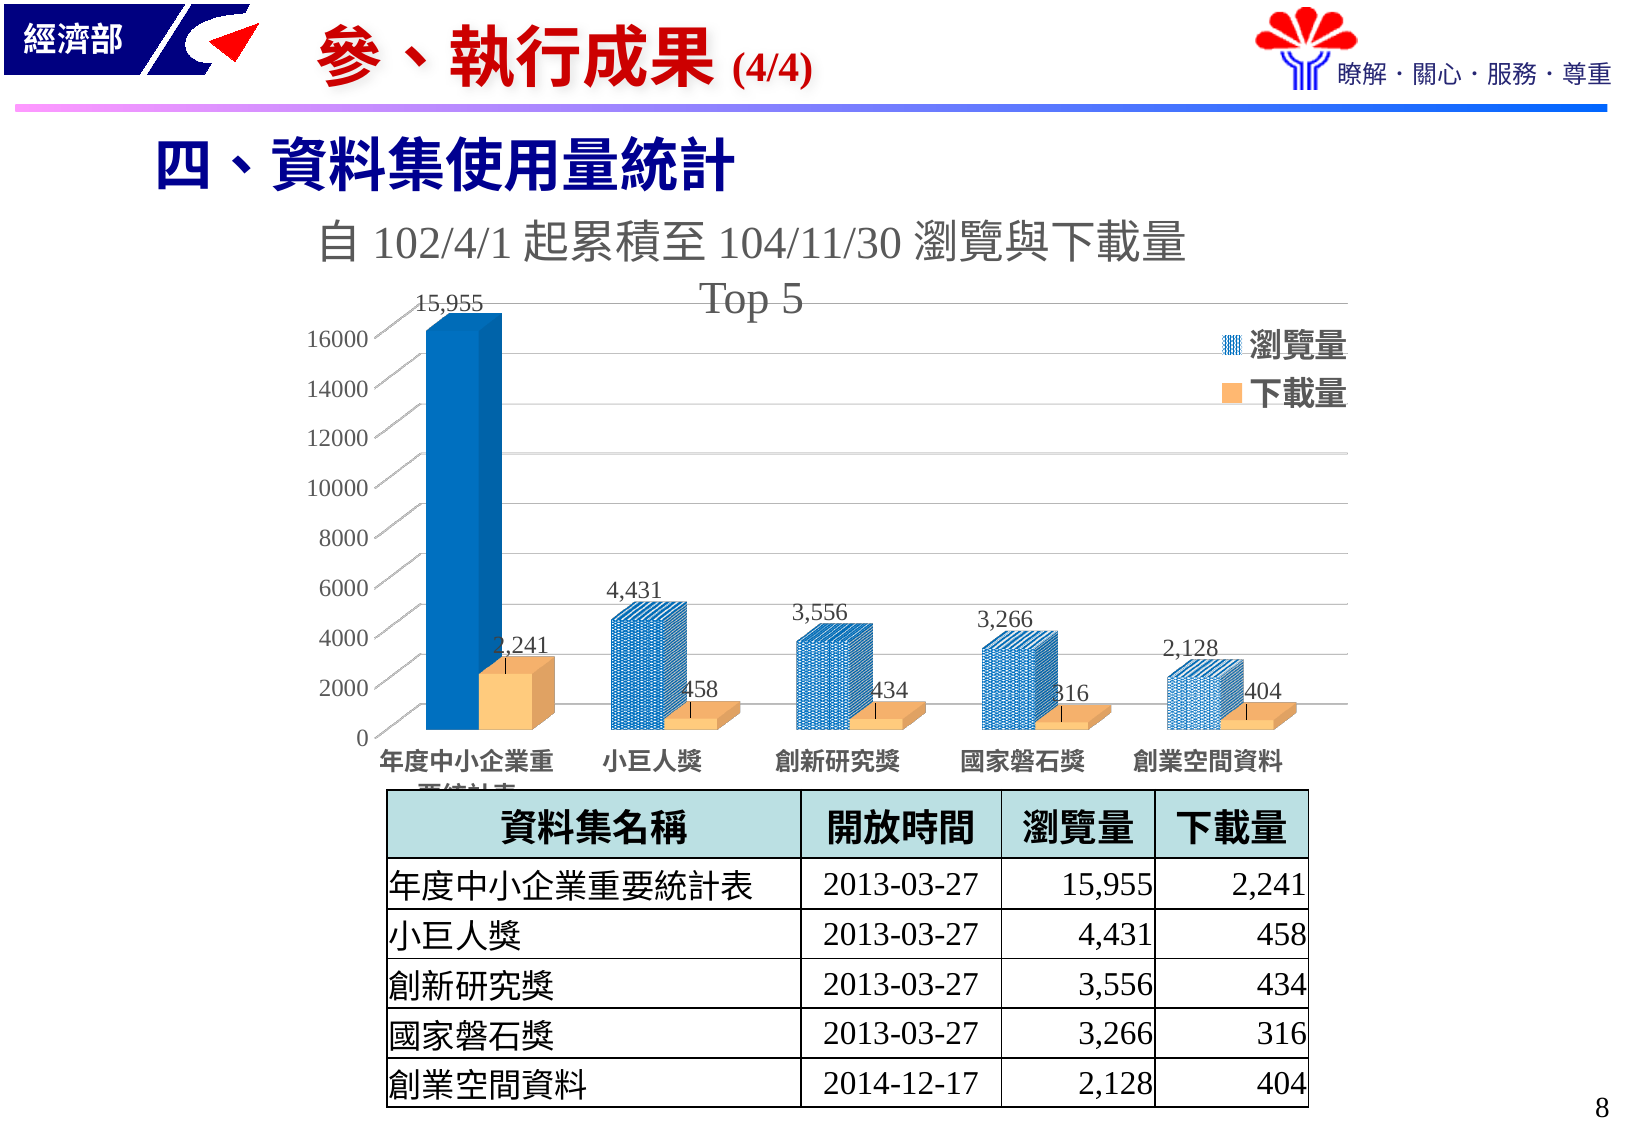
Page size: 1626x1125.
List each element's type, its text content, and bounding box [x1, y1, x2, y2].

table_cell 國家磐石獎 [388, 1009, 800, 1057]
table_cell 2013-03-27 [802, 910, 1001, 958]
table_cell 小巨人獎 [388, 910, 800, 958]
table_cell 2013-03-27 [802, 1009, 1001, 1057]
table_cell 3,556 [1002, 959, 1154, 1007]
table_cell 2,241 [1156, 901, 1308, 908]
slide_number 7 [1245, 1080, 1625, 1124]
table_cell 11 [755, 104, 760, 112]
text_box 自102/4/1起累積至104/11/30瀏覽與下載量 Top 5 [257, 205, 1246, 330]
table_cell 2,128 [1002, 1059, 1154, 1106]
table_cell 創新研究獎 [388, 959, 800, 1007]
list 四、資料集使用量統計 [138, 120, 849, 195]
picture [1255, 7, 1358, 90]
table_cell 316 [1156, 1009, 1308, 1057]
table_cell 404 [1156, 1059, 1308, 1106]
table_cell 458 [1156, 910, 1308, 958]
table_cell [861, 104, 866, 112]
chart [278, 288, 1375, 893]
table_cell 62 [917, 104, 922, 112]
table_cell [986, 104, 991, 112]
table_cell 8 [1010, 104, 1016, 112]
table_cell 2013-03-27 [802, 901, 1001, 908]
table_cell 2014-12-17 [802, 1059, 1001, 1106]
table_cell 3,266 [1002, 1009, 1154, 1057]
table_cell 15,955 [1002, 901, 1154, 908]
table_cell 2013-03-27 [802, 959, 1001, 1007]
text_box 參、執行成果(4/4) [280, 19, 848, 92]
table_cell 創業空間資料 [388, 1059, 800, 1106]
table_cell 4,431 [1002, 910, 1154, 958]
table_cell 434 [1156, 959, 1308, 1007]
table_cell 19 [818, 104, 828, 112]
table_cell 年度中小企業重要統計表 [388, 901, 800, 908]
